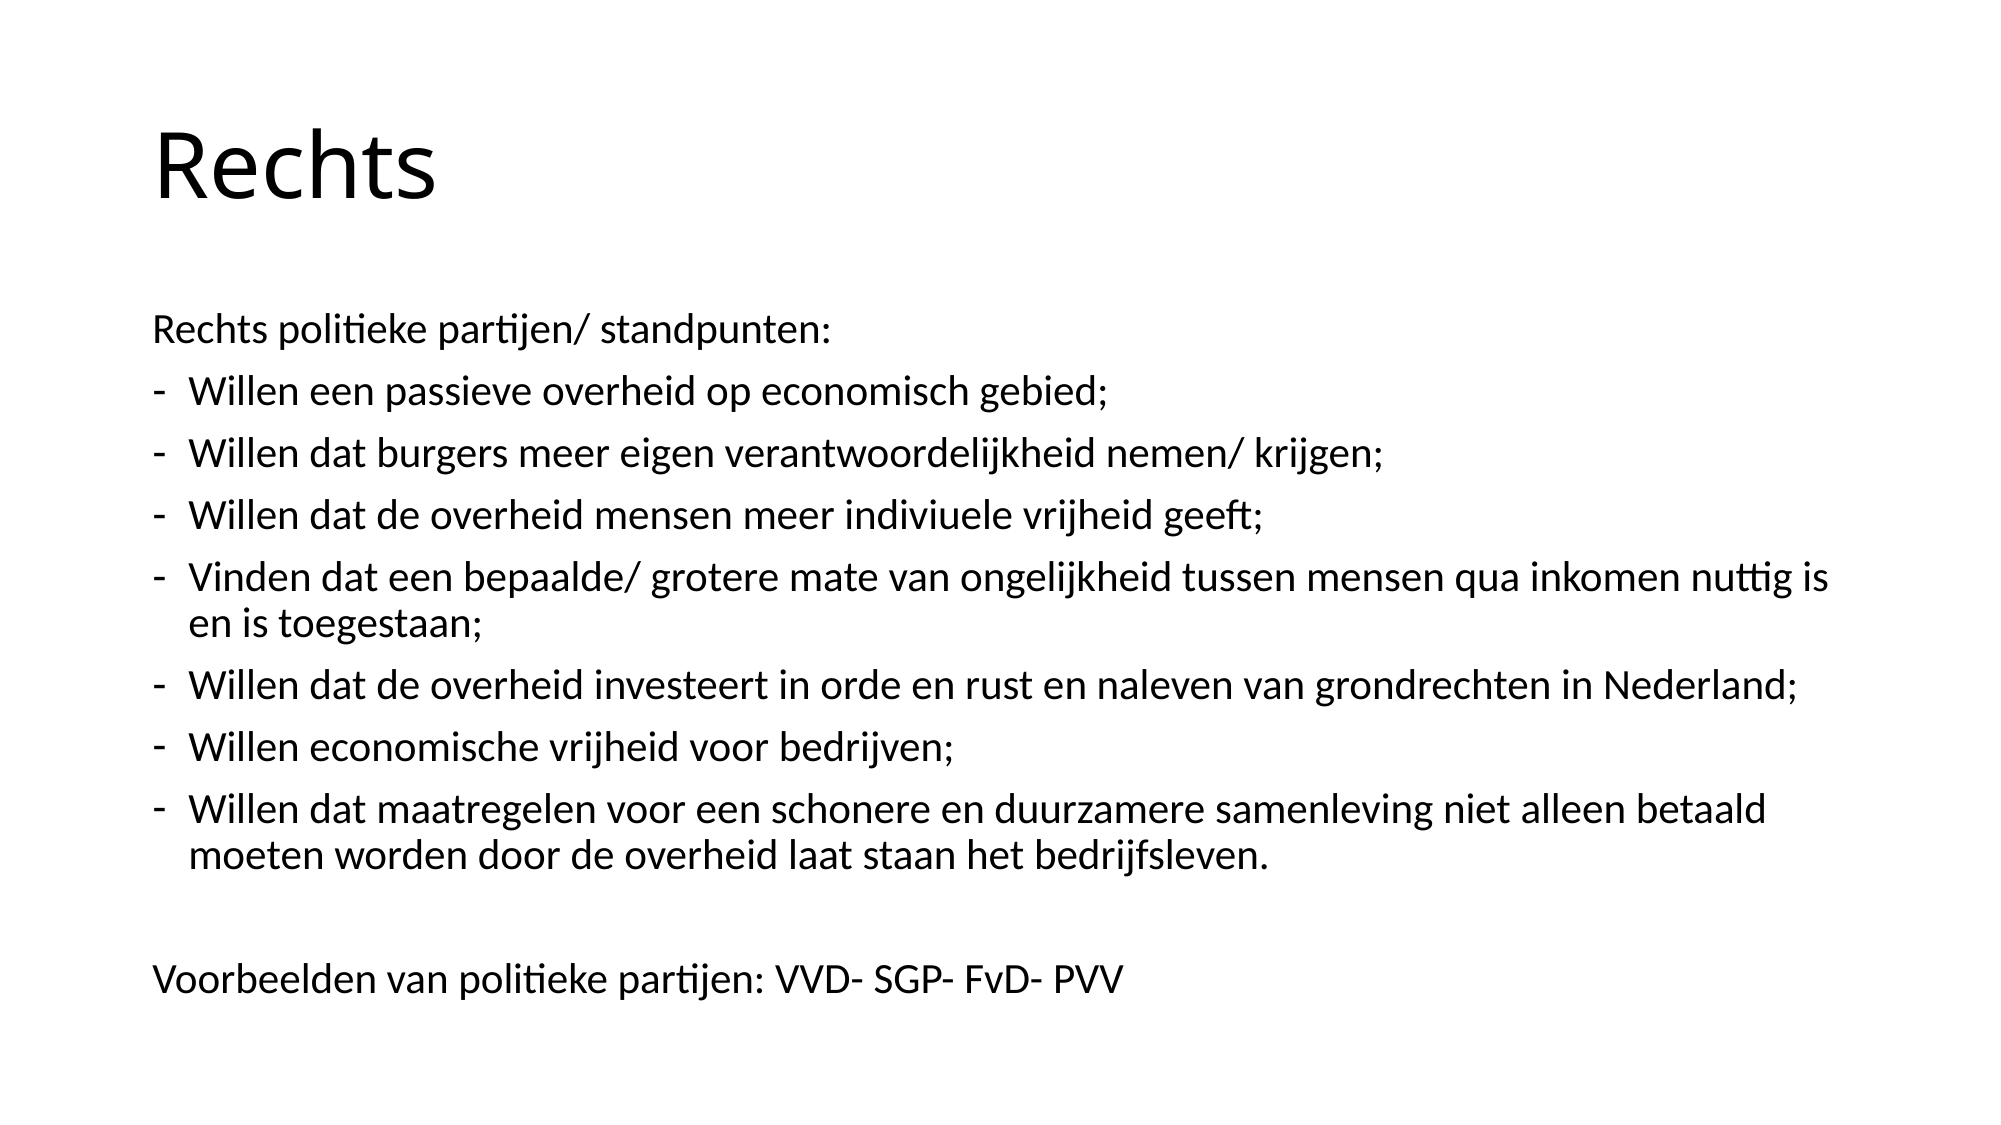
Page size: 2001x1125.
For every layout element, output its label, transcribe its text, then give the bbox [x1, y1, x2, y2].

list Rechts politieke partijen/ standpunten: Willen een passieve overheid op economisch gebied; Willen dat burgers meer eigen verantwoordelijkheid nemen/ krijgen; Willen dat de overheid mensen meer indiviuele vrijheid geeft; Vinden dat een bepaalde/ grotere mate van ongelijkheid tussen mensen qua inkomen nuttig is en is toegestaan; Willen dat de overheid investeert in orde en rust en naleven van grondrechten in Nederland; Willen economische vrijheid voor bedrijven; Willen dat maatregelen voor een schonere en duurzamere samenleving niet alleen betaald moeten worden door de overheid laat staan het bedrijfsleven. Voorbeelden van politieke partijen: VVD- SGP- FvD- PVV [137, 299, 1863, 1014]
title Rechts [137, 59, 1863, 278]
